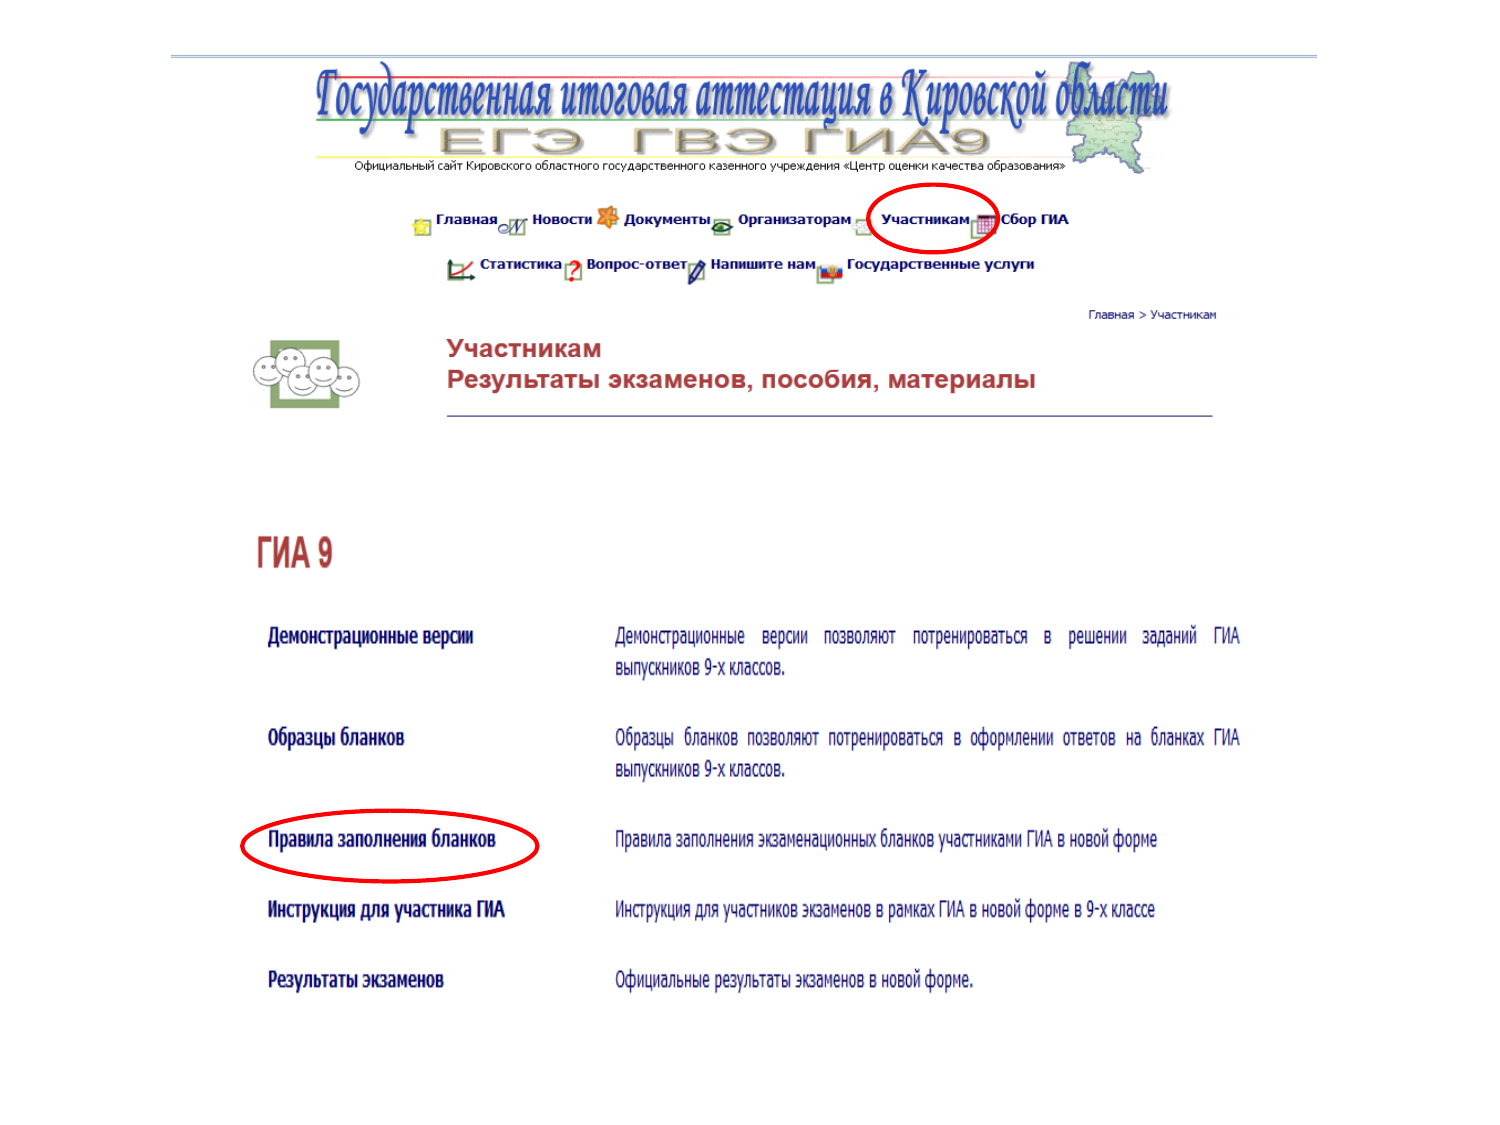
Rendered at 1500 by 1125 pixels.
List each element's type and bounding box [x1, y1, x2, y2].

picture [170, 54, 1318, 451]
picture [170, 491, 1341, 1048]
